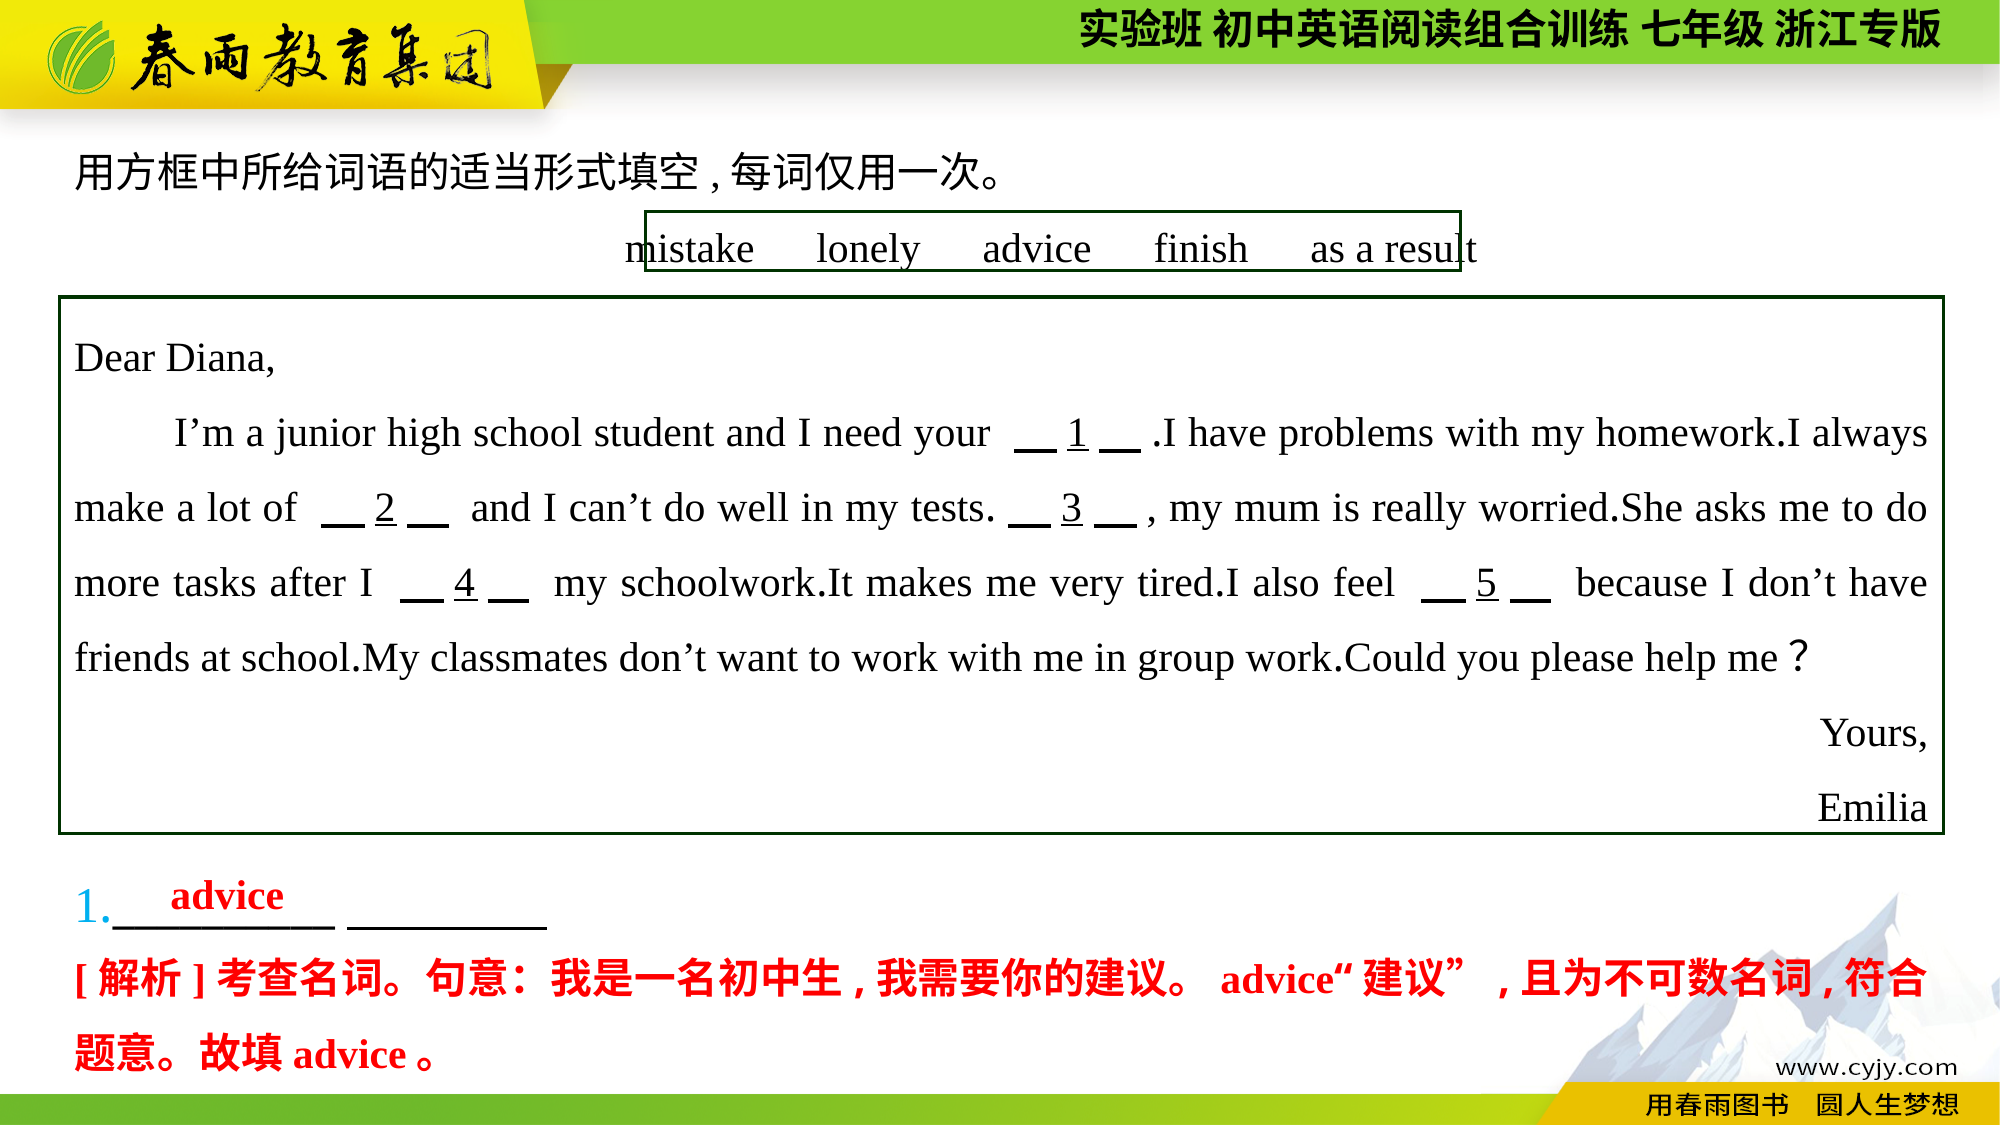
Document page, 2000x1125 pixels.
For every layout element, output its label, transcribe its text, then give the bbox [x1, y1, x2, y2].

text_box 1.__________ [59, 835, 1944, 919]
text_box advice [155, 860, 300, 919]
list 用方框中所给词语的适当形式填空,每词仅用一次。 mistake lonely advice finish as a result [59, 113, 1944, 271]
text_box [59, 297, 1944, 834]
text_box [645, 211, 1461, 271]
picture [0, 0, 2000, 1125]
text_box [解析]考查名词。句意：我是一名初中生,我需要你的建议。advice“建议”,且为不可数名词,符合题意。故填advice。 [59, 919, 1944, 1085]
